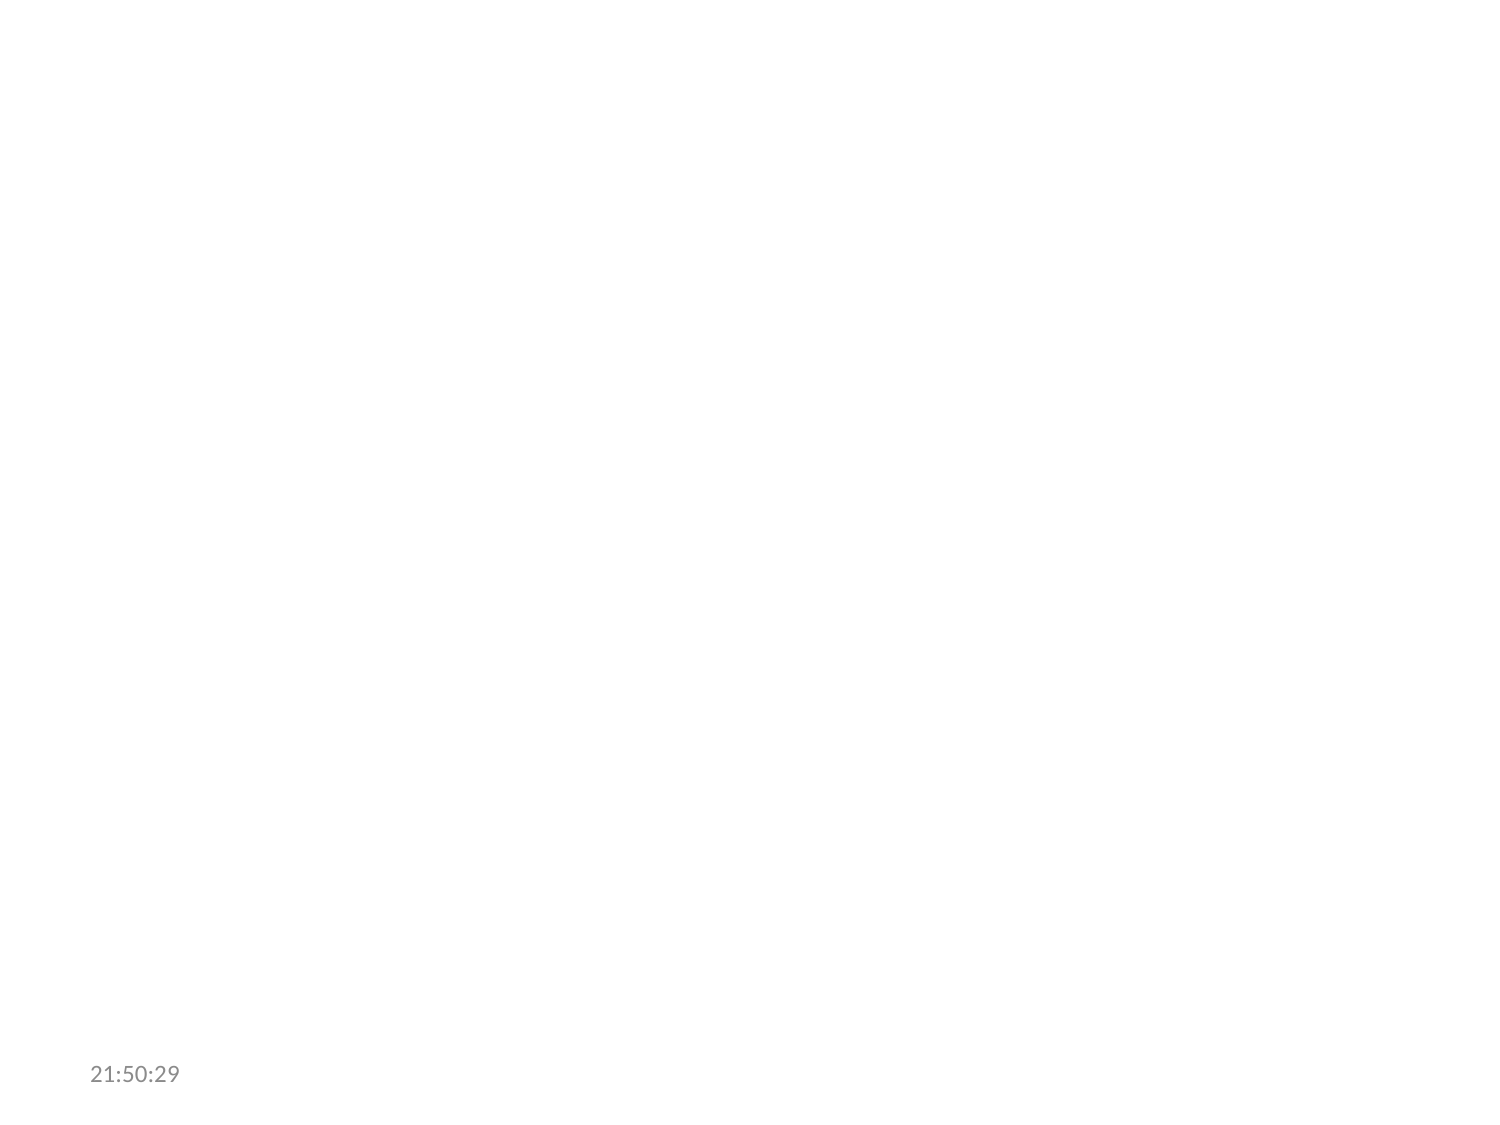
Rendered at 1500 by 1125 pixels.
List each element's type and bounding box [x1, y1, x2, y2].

slide_number [75, 1042, 425, 1103]
